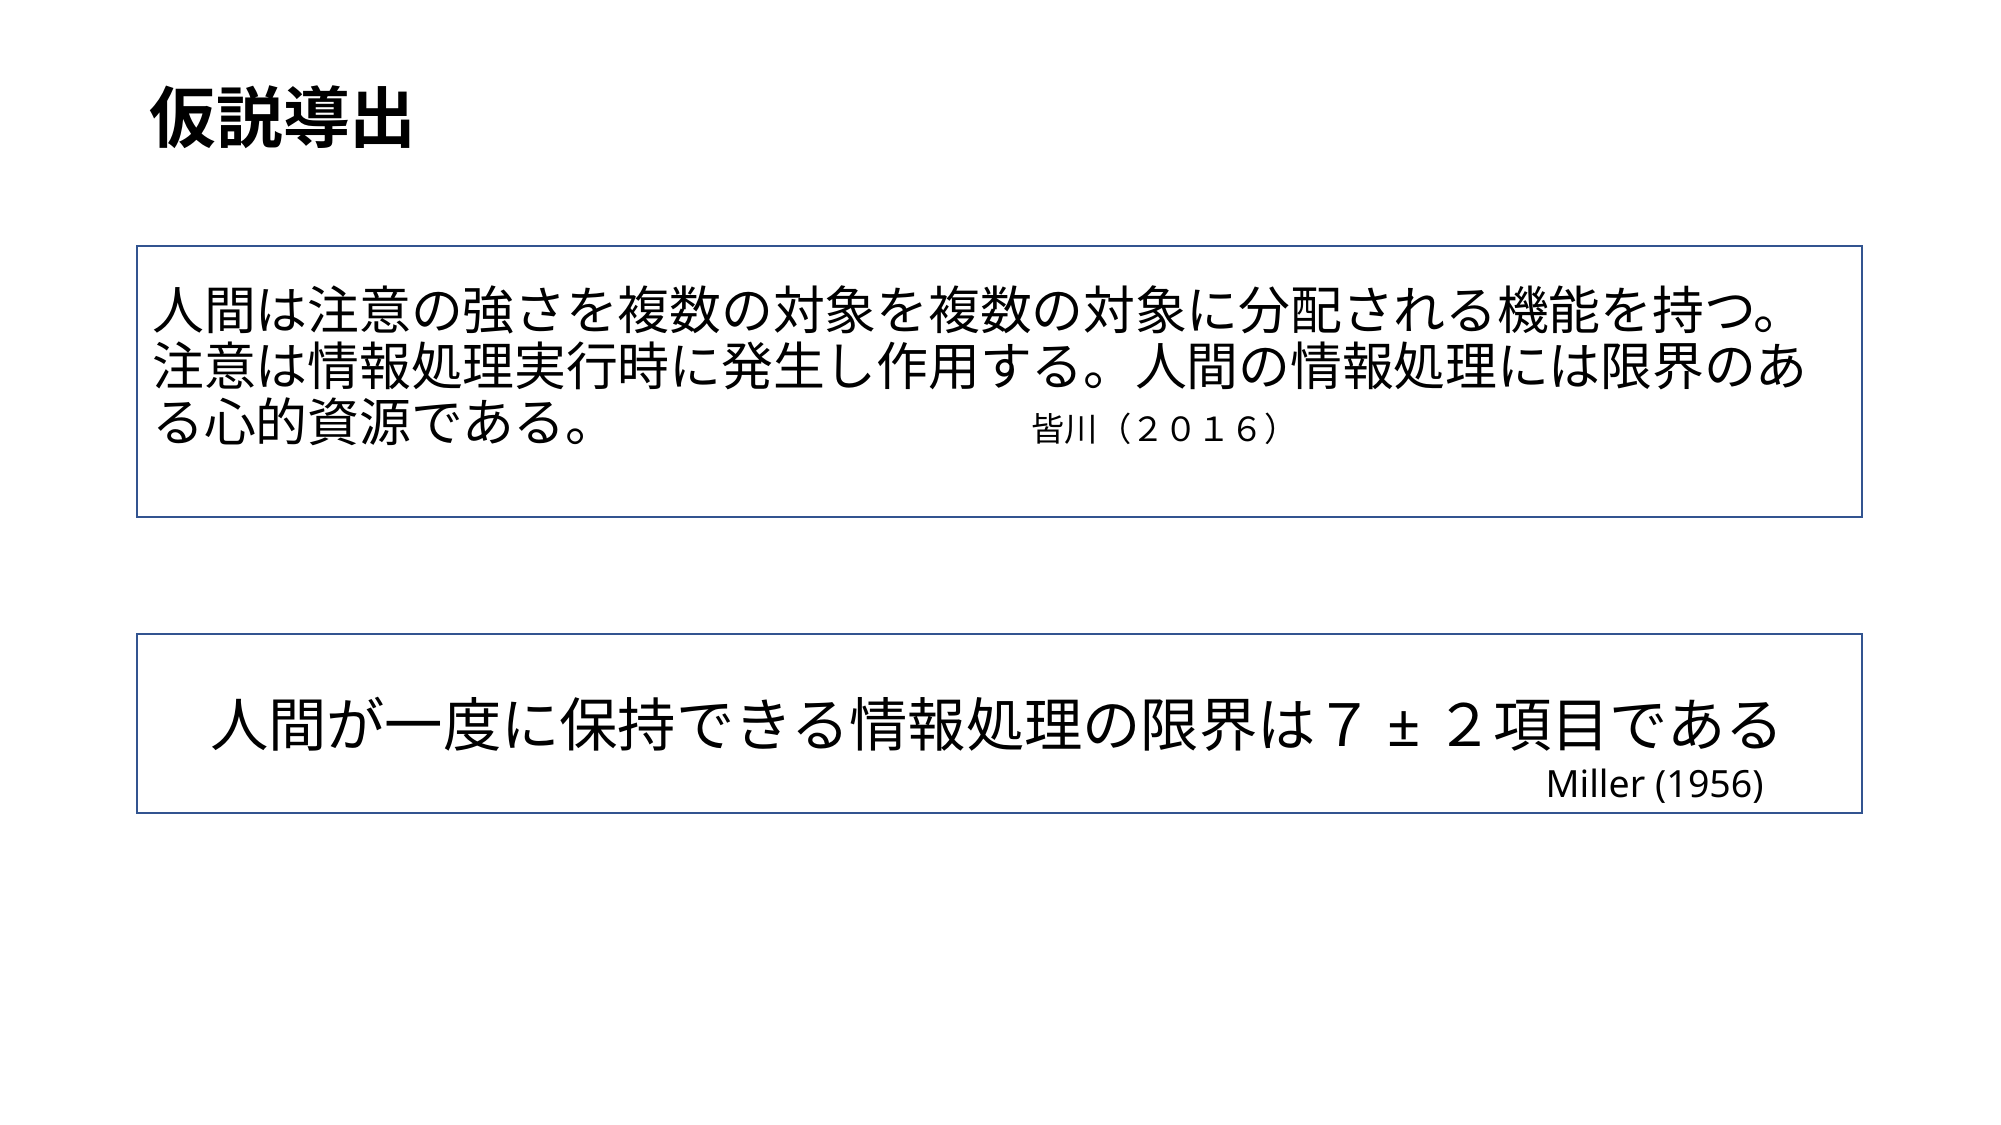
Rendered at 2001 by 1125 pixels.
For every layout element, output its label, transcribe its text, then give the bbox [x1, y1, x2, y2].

title 仮説導出 [134, 12, 1860, 230]
list 人間は注意の強さを複数の対象を複数の対象に分配される機能を持つ。注意は情報処理実行時に発生し作用する。人間の情報処理には限界のある心的資源である。 皆川（２０１６） [137, 277, 1863, 495]
text_box Miller (1956) [1530, 752, 1779, 813]
text_box 人間が一度に保持できる情報処理の限界は７±２項目である [195, 680, 1800, 766]
text_box [136, 633, 1863, 814]
text_box [136, 245, 1863, 518]
